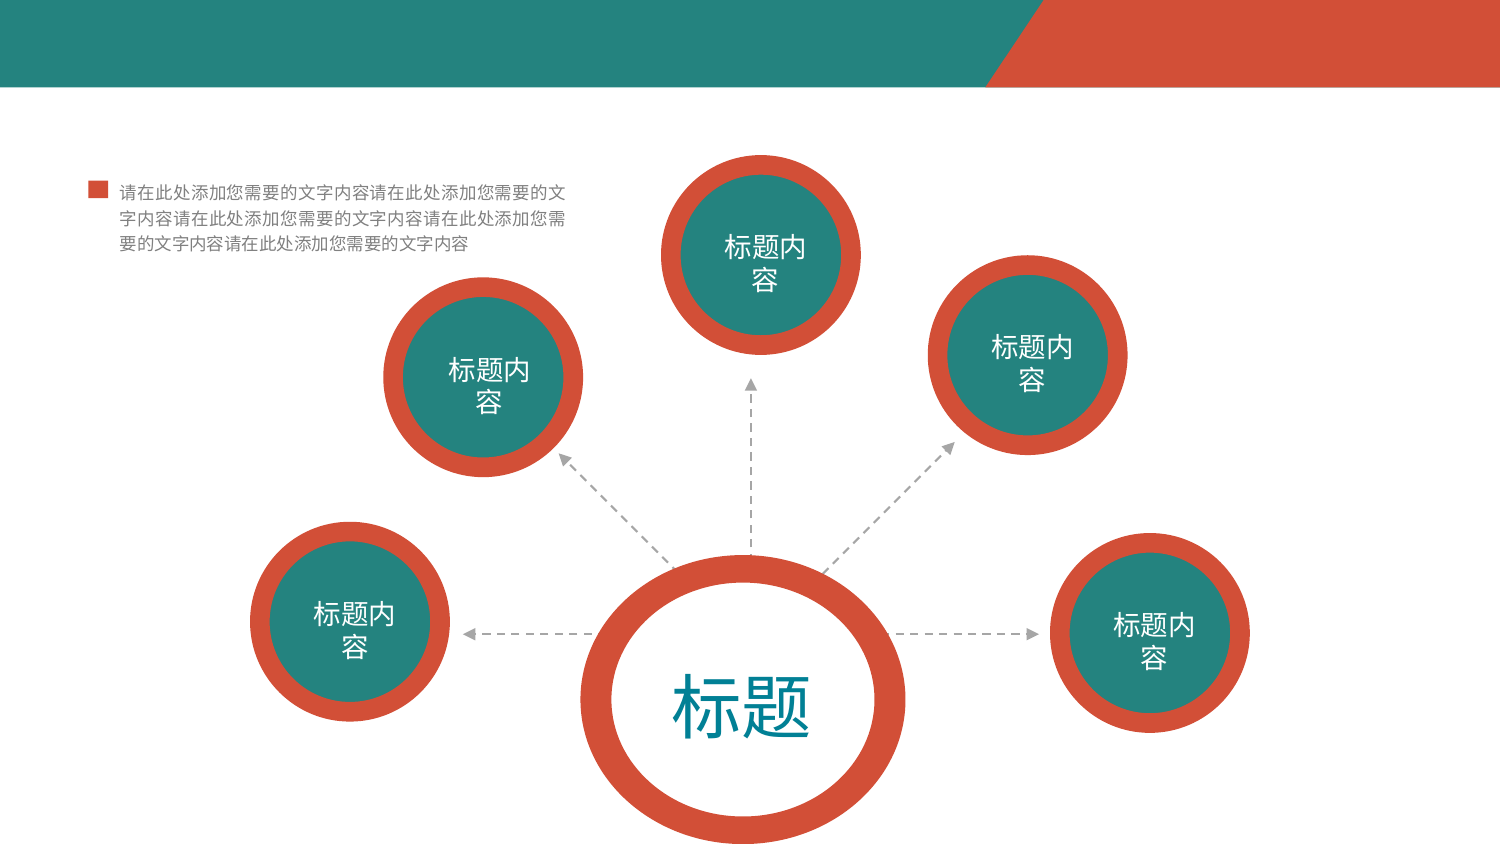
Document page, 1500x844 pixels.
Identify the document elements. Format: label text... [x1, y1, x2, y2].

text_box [383, 277, 584, 478]
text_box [580, 555, 906, 844]
text_box [87, 180, 109, 199]
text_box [250, 521, 450, 722]
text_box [927, 255, 1128, 456]
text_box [660, 155, 861, 355]
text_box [1049, 533, 1250, 733]
text_box 请在此处添加您需要的文字内容请在此处添加您需要的文字内容请在此处添加您需要的文字内容请在此处添加您需要的文字内容请在此处添加您需要的文字内容 [119, 177, 567, 254]
